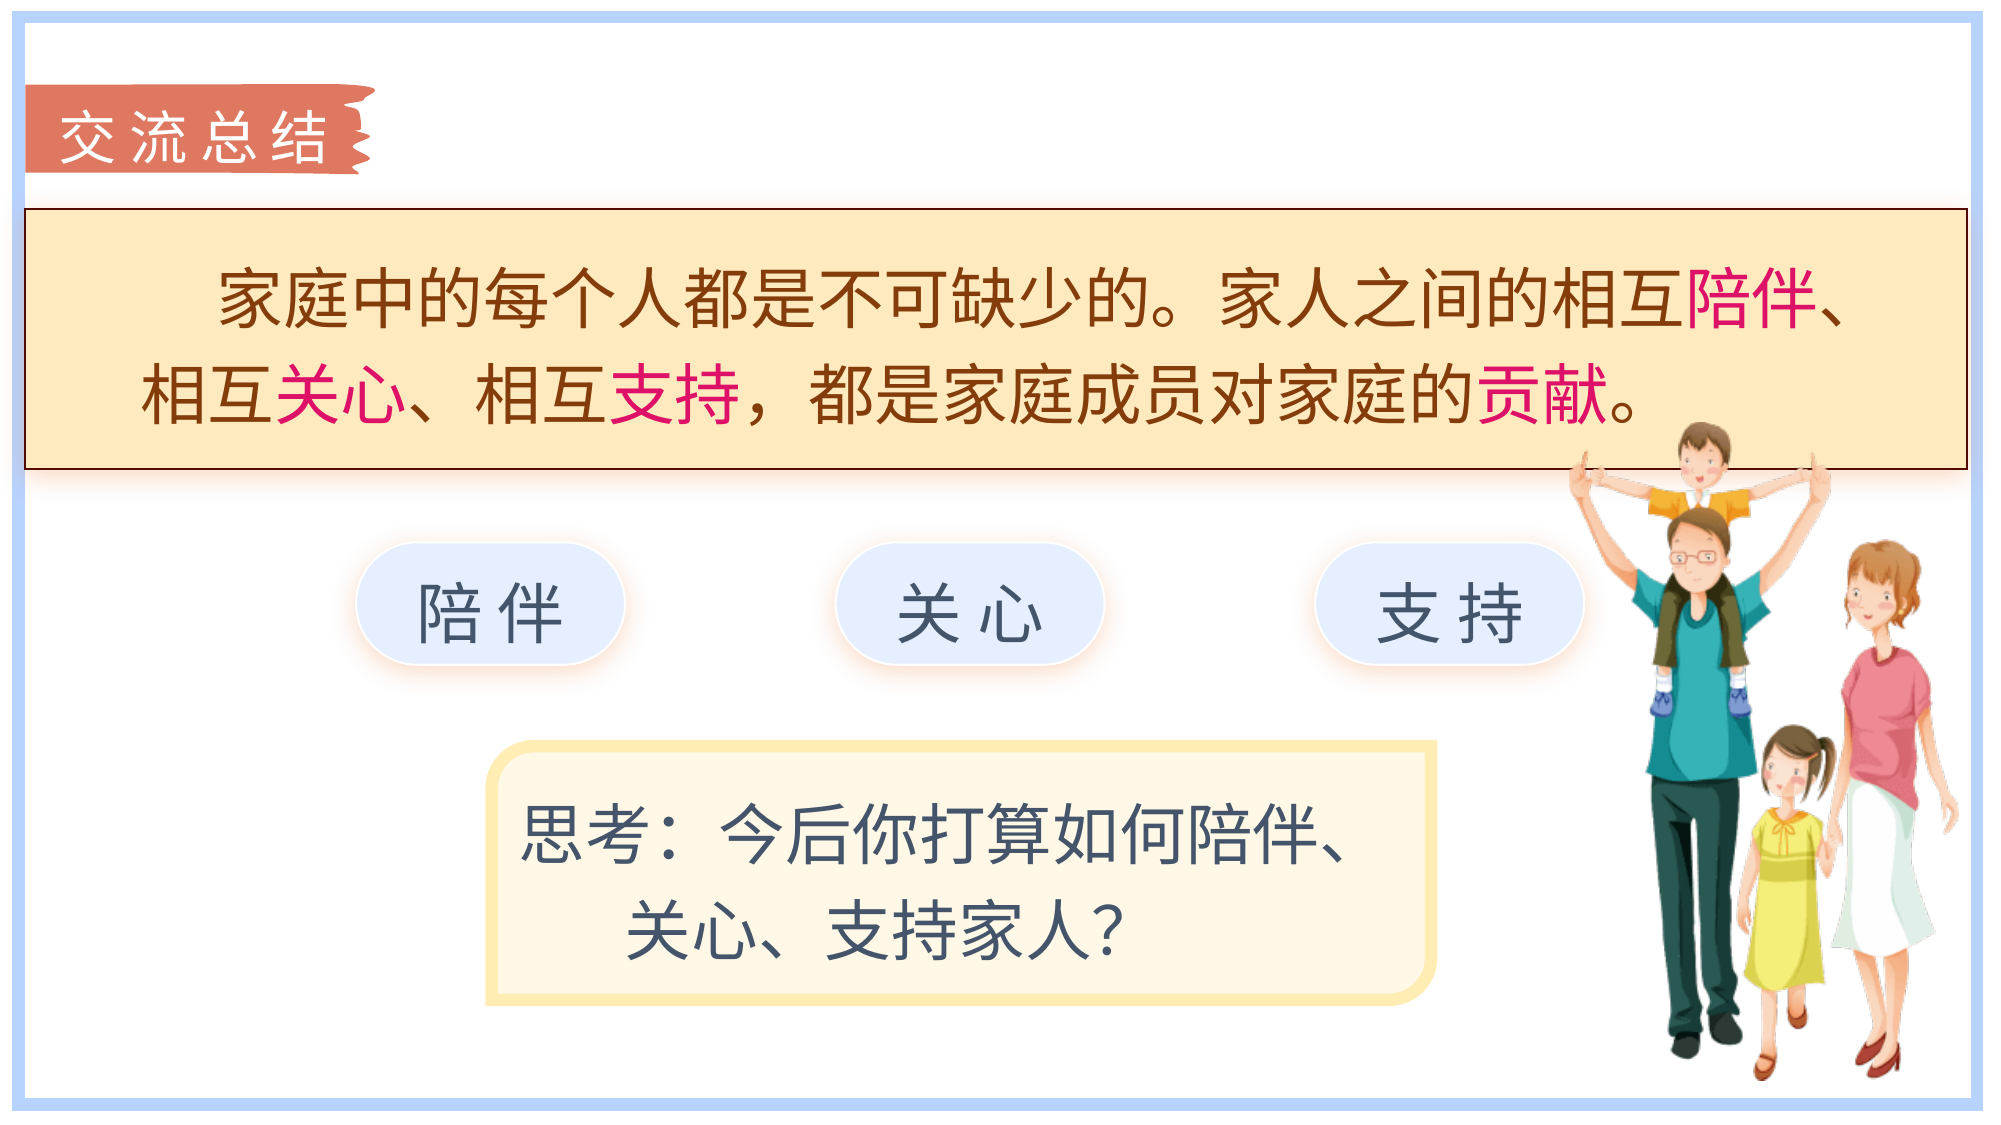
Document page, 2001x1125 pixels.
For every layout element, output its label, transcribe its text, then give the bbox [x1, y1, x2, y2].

text_box 支 持 [1314, 541, 1569, 666]
text_box 陪 伴 [355, 541, 627, 666]
text_box 思考：今后你打算如何陪伴、 关心、支持家人？ [490, 745, 1433, 1001]
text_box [25, 208, 1967, 470]
picture [1569, 422, 1959, 1081]
text_box 关 心 [834, 541, 1106, 666]
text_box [25, 80, 376, 175]
